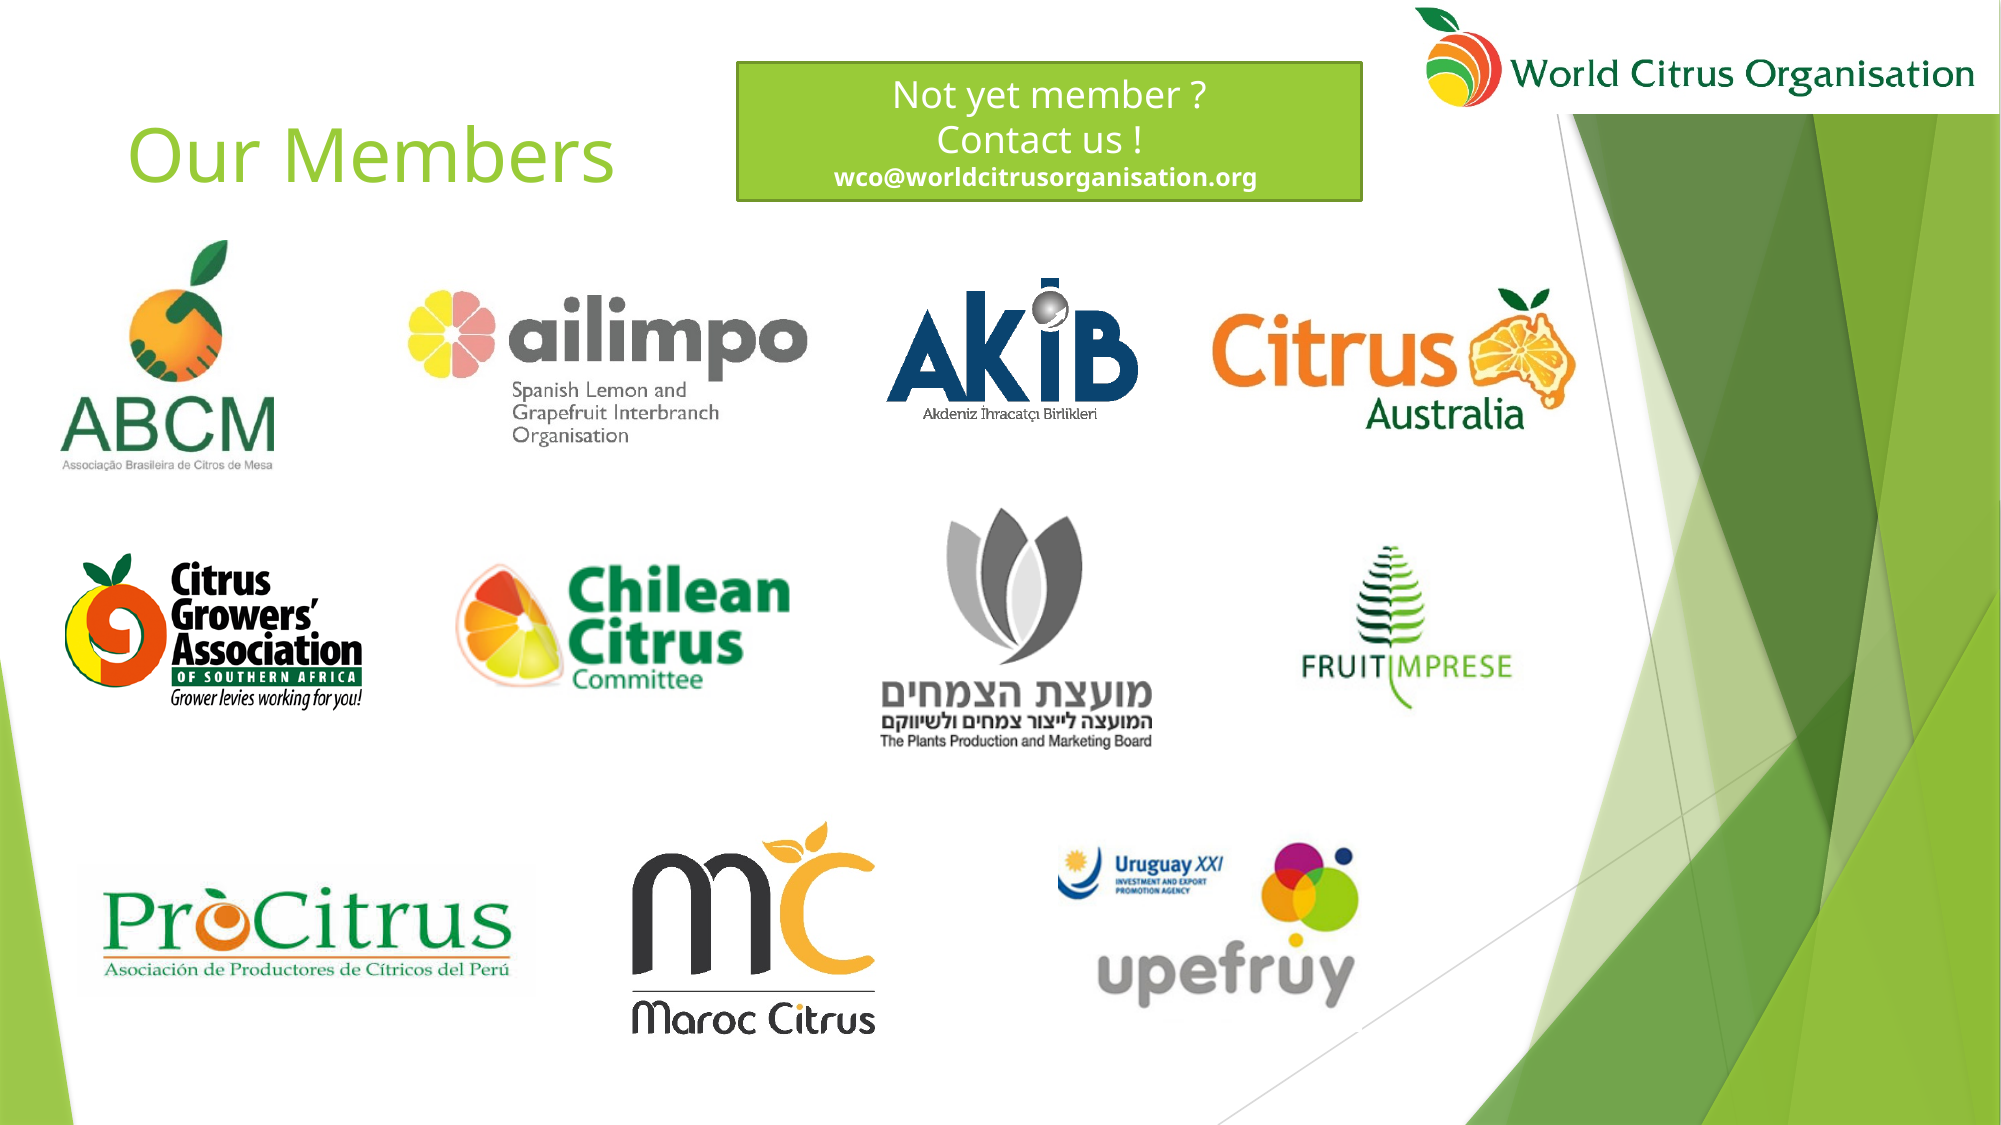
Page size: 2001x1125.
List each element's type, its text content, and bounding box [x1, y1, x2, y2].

picture [1283, 503, 1534, 754]
picture [59, 239, 274, 471]
picture [451, 531, 791, 726]
picture [1390, 0, 2000, 114]
text_box Not yet member ? Contact us ! wco@worldcitrusorganisation.org [736, 61, 1363, 202]
picture [396, 279, 817, 457]
picture [885, 277, 1139, 423]
picture [1209, 287, 1581, 432]
title Our Members [111, 99, 1522, 317]
picture [64, 538, 363, 719]
picture [1057, 829, 1362, 1032]
picture [623, 801, 881, 1060]
picture [77, 864, 536, 998]
picture [879, 507, 1152, 750]
